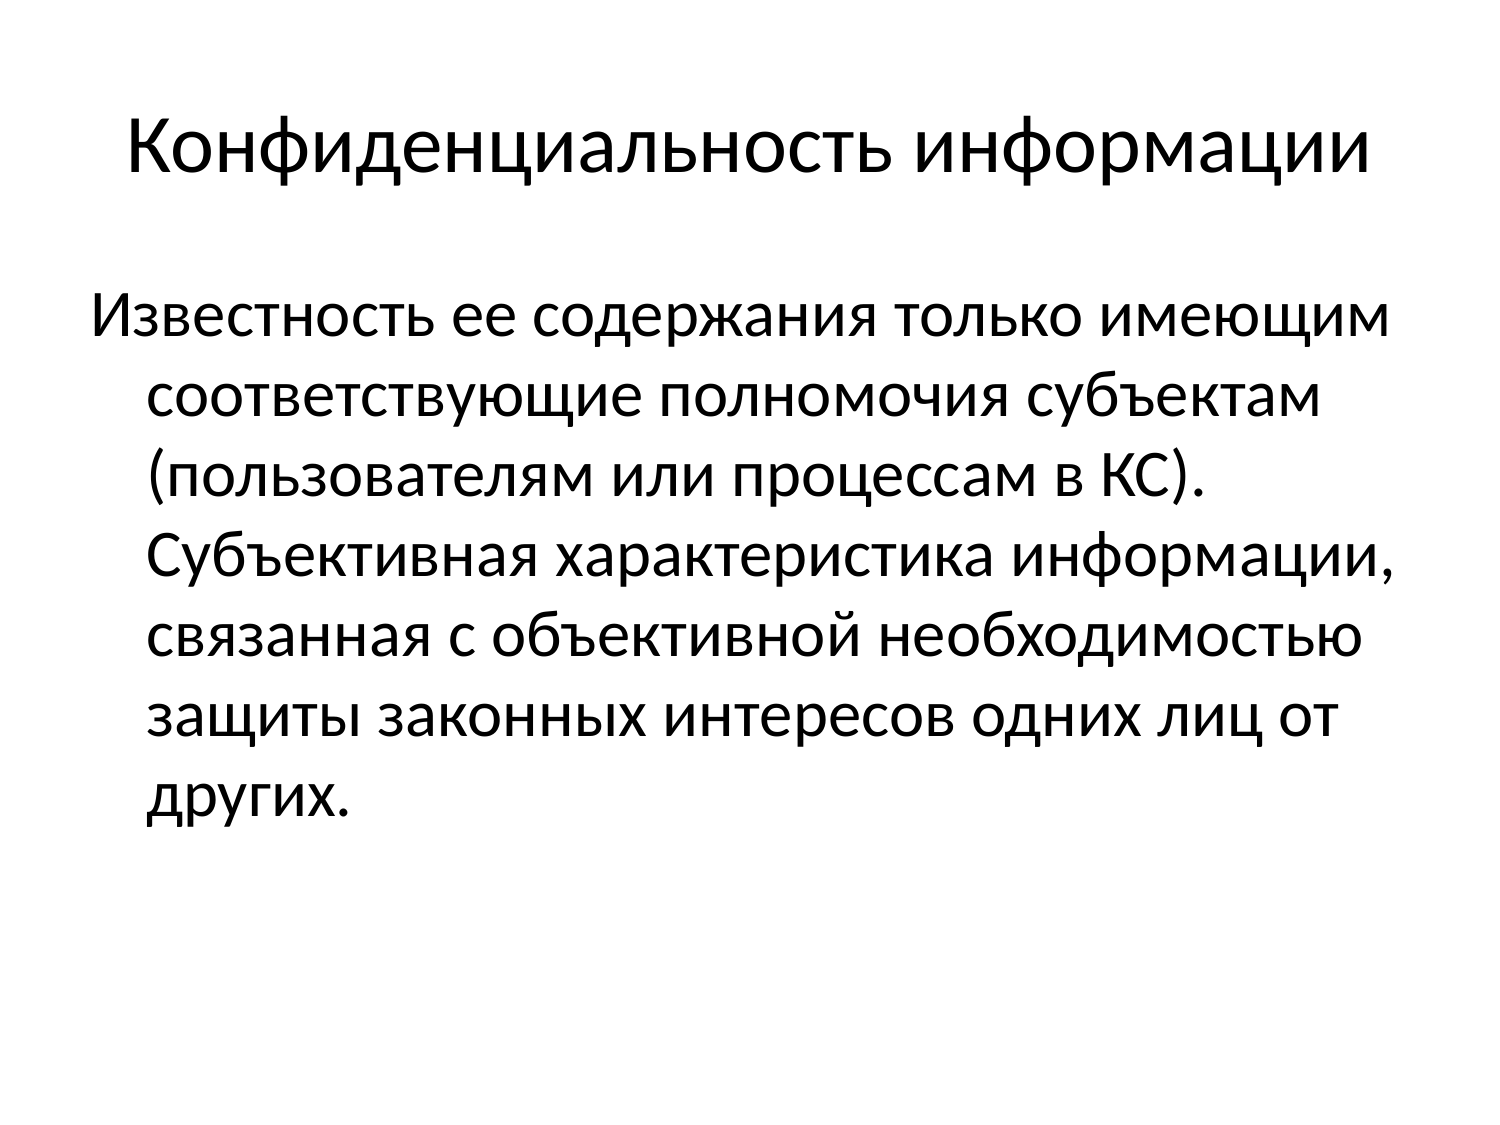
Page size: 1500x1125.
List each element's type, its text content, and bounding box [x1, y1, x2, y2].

title Конфиденциальность информации [75, 45, 1425, 233]
list Известность ее содержания только имеющим соответствующие полномочия субъектам (пользователям или процессам в КС). Субъективная характеристика информации, связанная с объективной необходимостью защиты законных интересов одних лиц от других. [75, 262, 1425, 1005]
